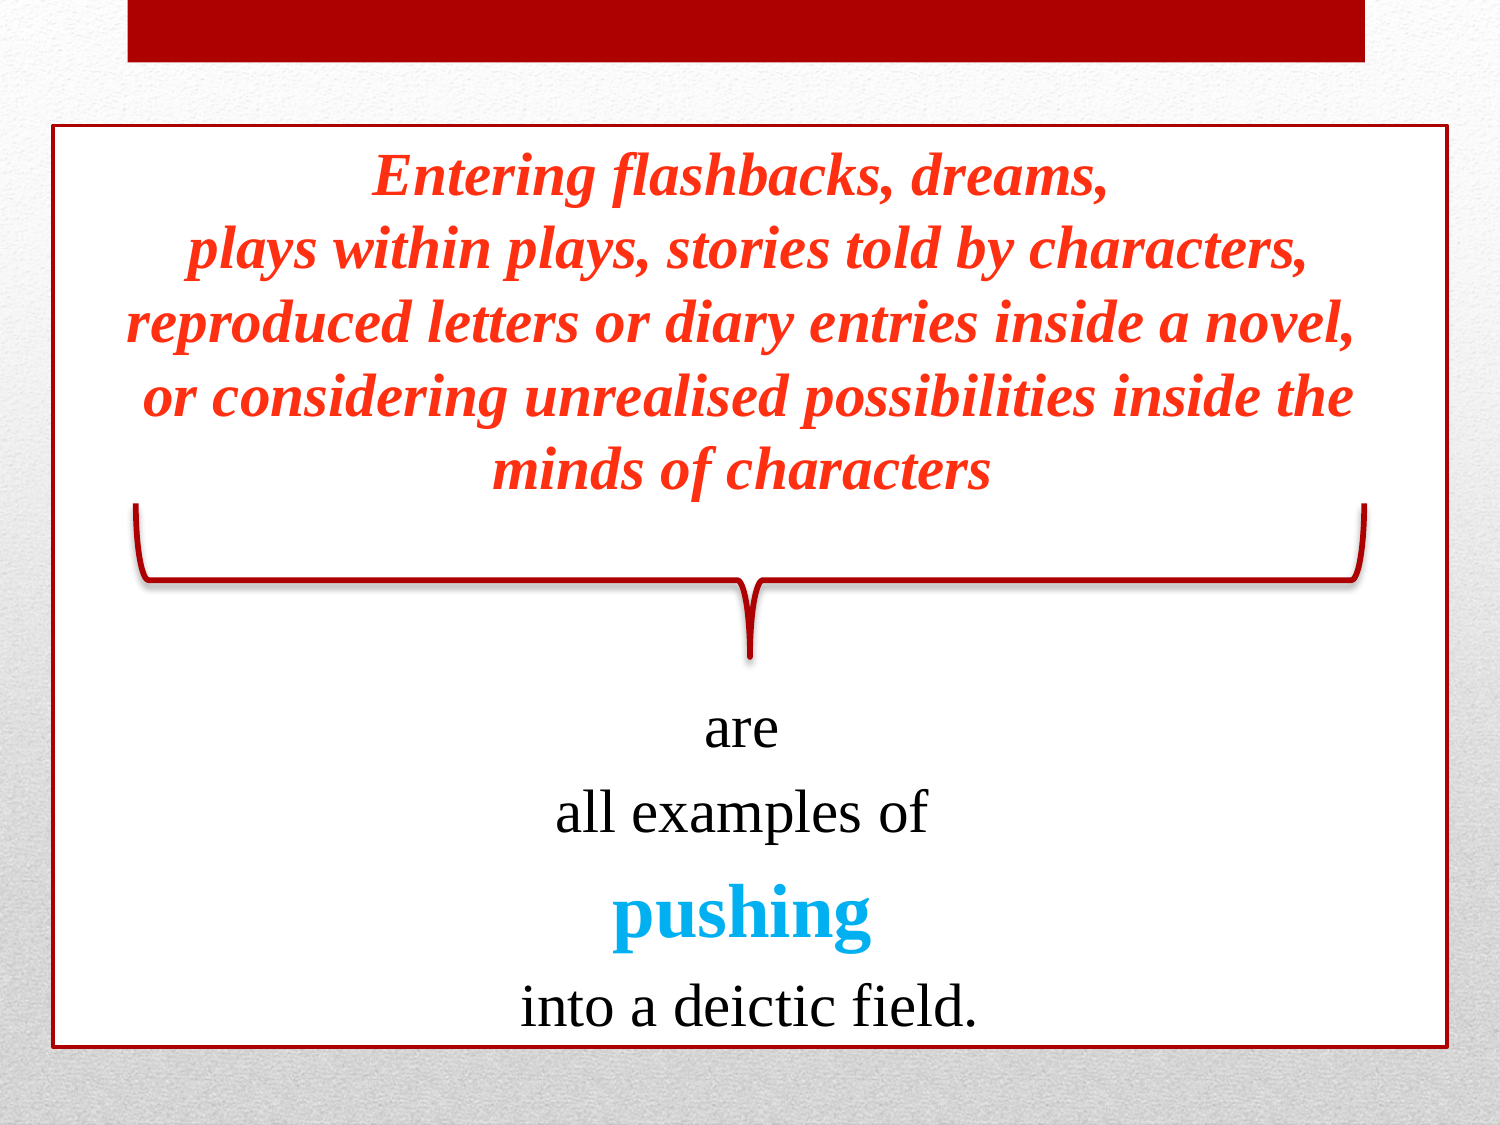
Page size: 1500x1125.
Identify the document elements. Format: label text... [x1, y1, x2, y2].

text_box [132, 503, 1368, 660]
list Entering flashbacks, dreams, plays within plays, stories told by characters, reproduced letters or diary entries inside a novel, or considering unrealised possibilities inside the minds of characters are all examples of pushing into a deictic field. [51, 124, 1449, 1049]
